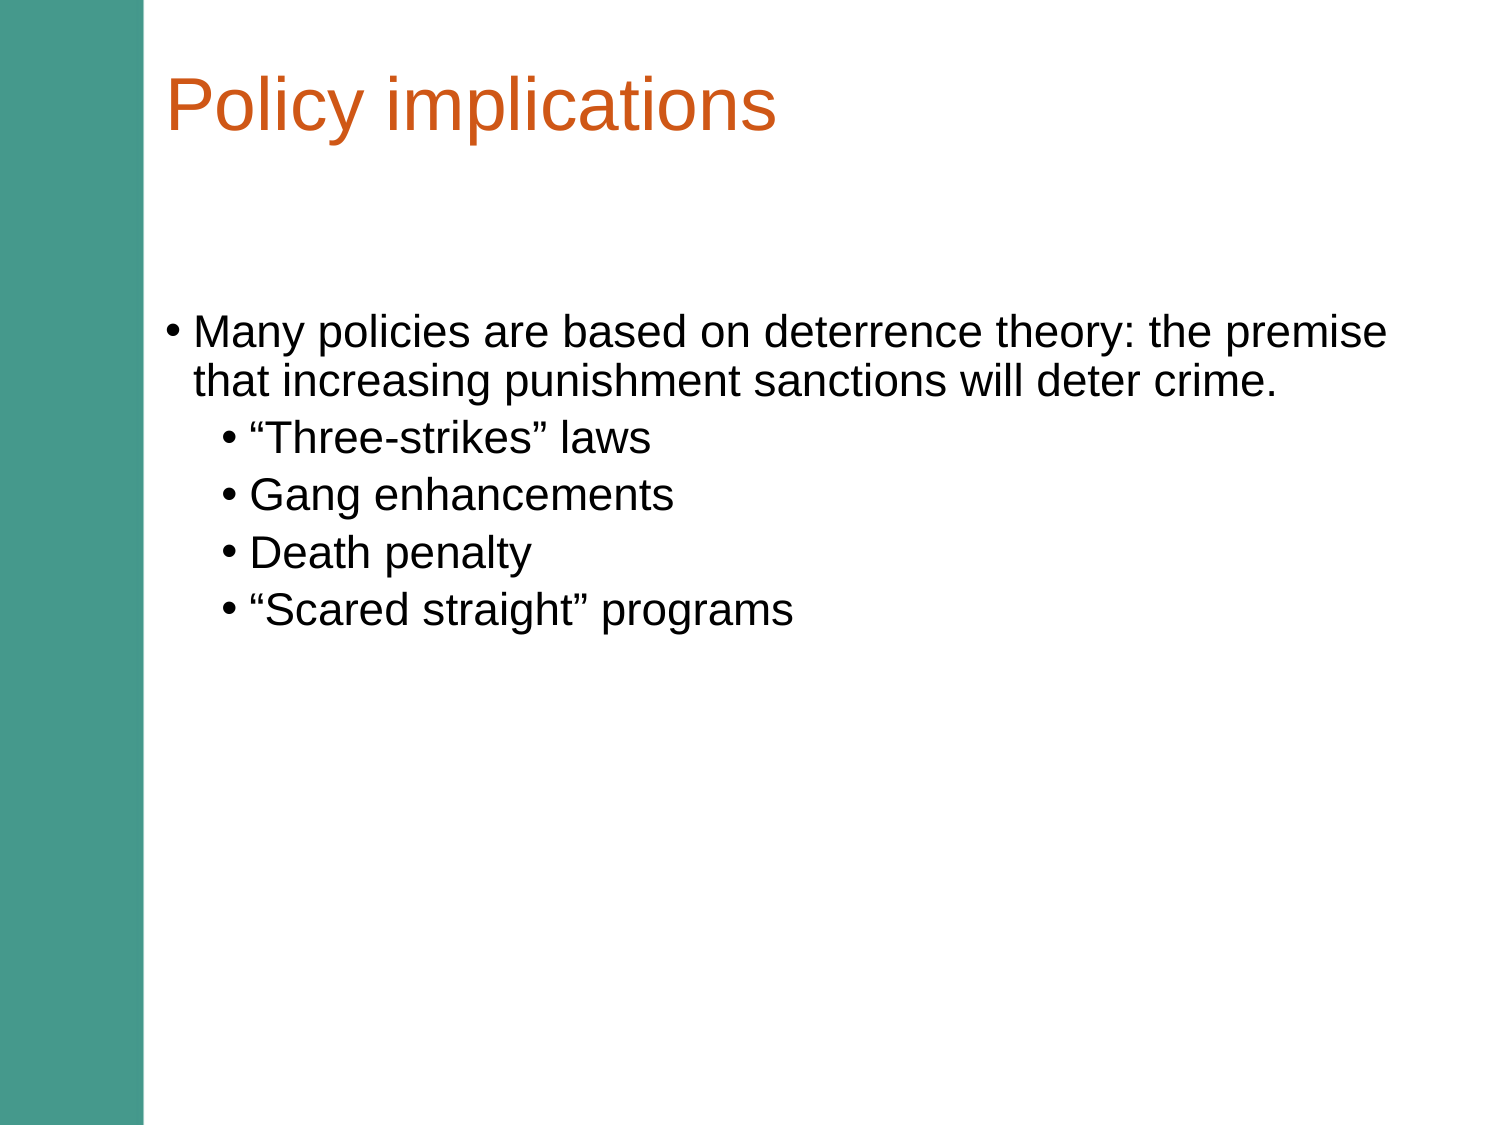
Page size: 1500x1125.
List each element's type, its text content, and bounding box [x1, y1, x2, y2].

title Policy implications [150, 37, 1444, 175]
picture [0, 0, 1500, 1125]
list Many policies are based on deterrence theory: the premise that increasing punishment sanctions will deter crime. “Three-strikes” laws Gang enhancements Death penalty “Scared straight” programs [150, 299, 1444, 1014]
